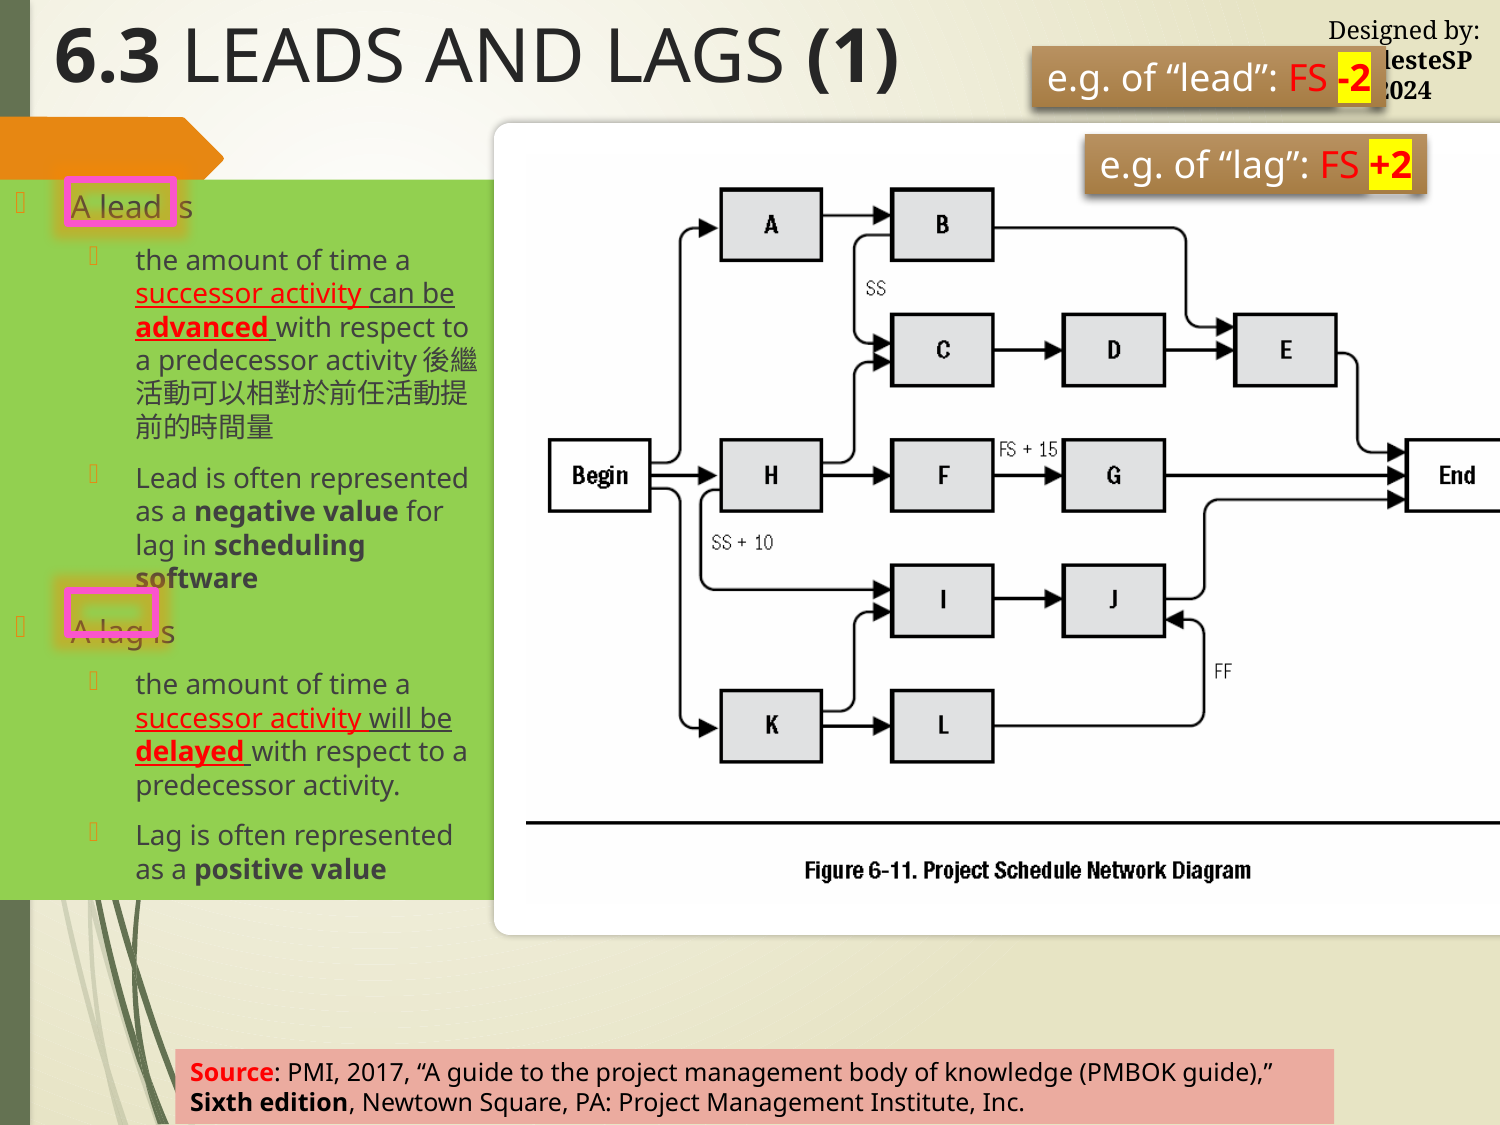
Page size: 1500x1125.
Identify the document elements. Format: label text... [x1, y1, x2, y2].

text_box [57, 580, 166, 645]
text_box [51, 574, 172, 651]
text_box e.g. of “lead”: FS -2 [1032, 46, 1387, 107]
text_box [51, 179, 190, 240]
picture [525, 153, 1500, 905]
list A lead is the amount of time a successor activity can be advanced with respect to a predecessor activity後繼活動可以相對於前任活動提前的時間量 Lead is often represented as a negative value for lag in scheduling software A lag is the amount of time a successor activity will be delayed with respect to a predecessor activity. Lag is often represented as a positive value [0, 179, 489, 900]
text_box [57, 179, 184, 234]
text_box Source: PMI, 2017, “A guide to the project management body of knowledge (PMBOK guide),” Sixth edition, Newtown Square, PA: Project Management Institute, Inc. [175, 1049, 1335, 1124]
text_box [66, 589, 156, 636]
text_box e.g. of “lag”: FS +2 [1084, 134, 1428, 153]
text_box [67, 178, 175, 225]
title 6.3 LEADS AND LAGS (1) [39, 0, 1500, 118]
